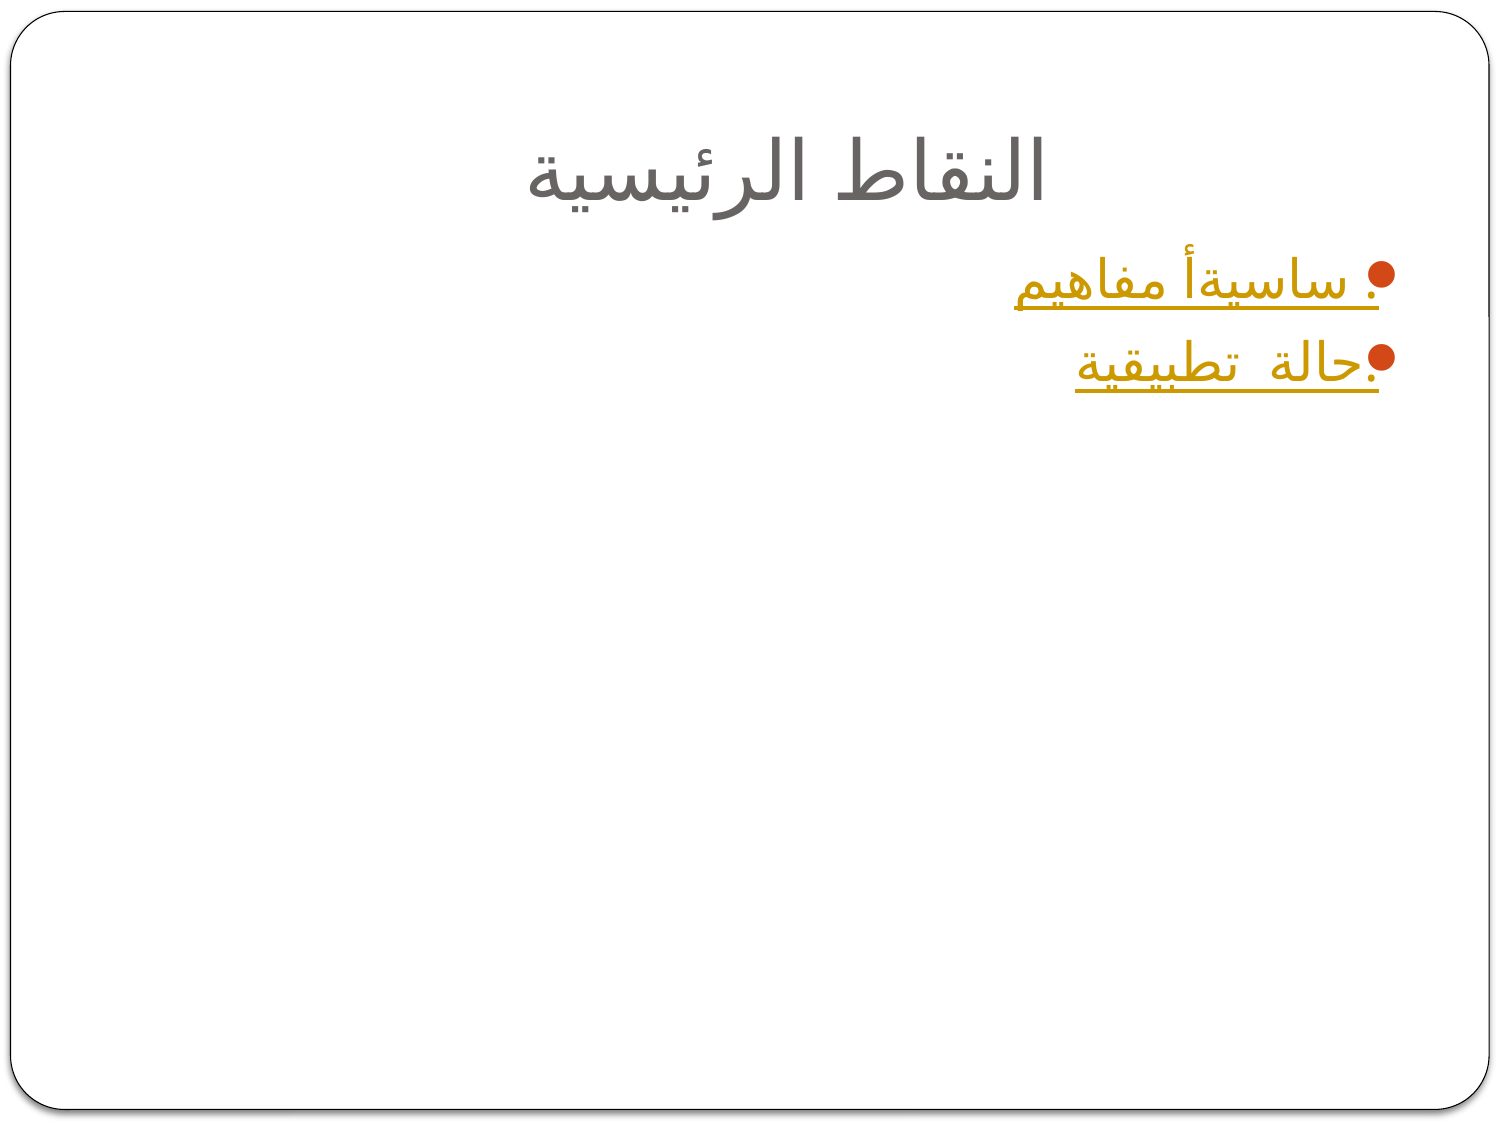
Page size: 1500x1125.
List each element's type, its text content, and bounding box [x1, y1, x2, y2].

list مفاهيم أساسية. حالة تطبيقية. [150, 237, 1425, 988]
title النقاط الرئيسية [150, 45, 1425, 233]
